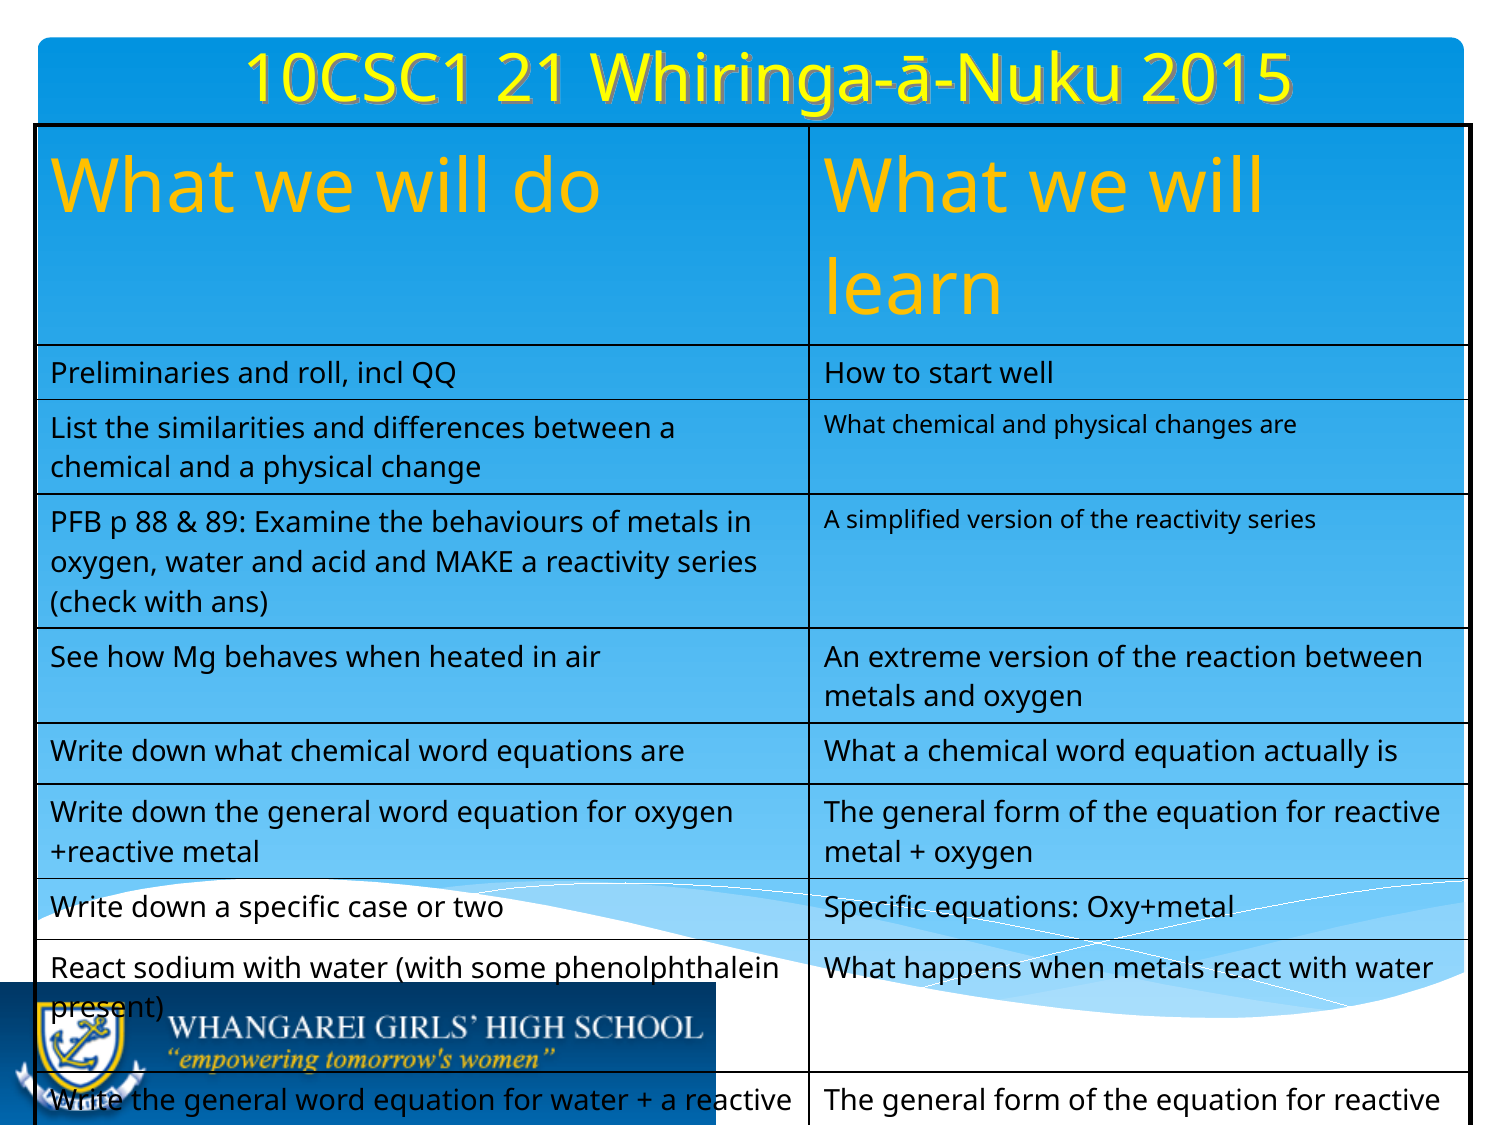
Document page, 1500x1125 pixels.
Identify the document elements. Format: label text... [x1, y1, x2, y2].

table_cell A simplified version of the reactivity series [810, 495, 1468, 627]
table_cell Write down what chemical word equations are [37, 724, 808, 783]
table_header What we will do [37, 127, 808, 344]
table_cell The general form of the equation for reactive metal + water [810, 1073, 1468, 1125]
table_cell What chemical and physical changes are [810, 400, 1468, 493]
table_cell How to start well [810, 346, 1468, 399]
text_box 10CSC1 21 Whiringa-ā-Nuku 2015 [162, 24, 1375, 123]
table_cell List the similarities and differences between a chemical and a physical change [37, 400, 808, 493]
table_cell See how Mg behaves when heated in air [37, 629, 808, 722]
table_cell React sodium with water (with some phenolphthalein present) [37, 940, 808, 1071]
table_cell Write the general word equation for water + a reactive metal [721, 1073, 808, 1125]
table_cell What happens when metals react with water [810, 940, 1468, 1071]
picture [0, 982, 716, 1125]
table_cell What a chemical word equation actually is [810, 724, 1468, 783]
table_header What we will learn [810, 127, 1468, 344]
table_cell Preliminaries and roll, incl QQ [37, 346, 808, 399]
table_cell An extreme version of the reaction between metals and oxygen [810, 629, 1468, 722]
table_cell Specific equations: Oxy+metal [810, 879, 1468, 939]
table_cell Write down a specific case or two [37, 879, 808, 939]
table_cell PFB p 88 & 89: Examine the behaviours of metals in oxygen, water and acid and MAKE a reactivity series (check with ans) [37, 495, 808, 627]
table_cell Write down the general word equation for oxygen +reactive metal [37, 785, 808, 878]
table_cell The general form of the equation for reactive metal + oxygen [810, 785, 1468, 878]
